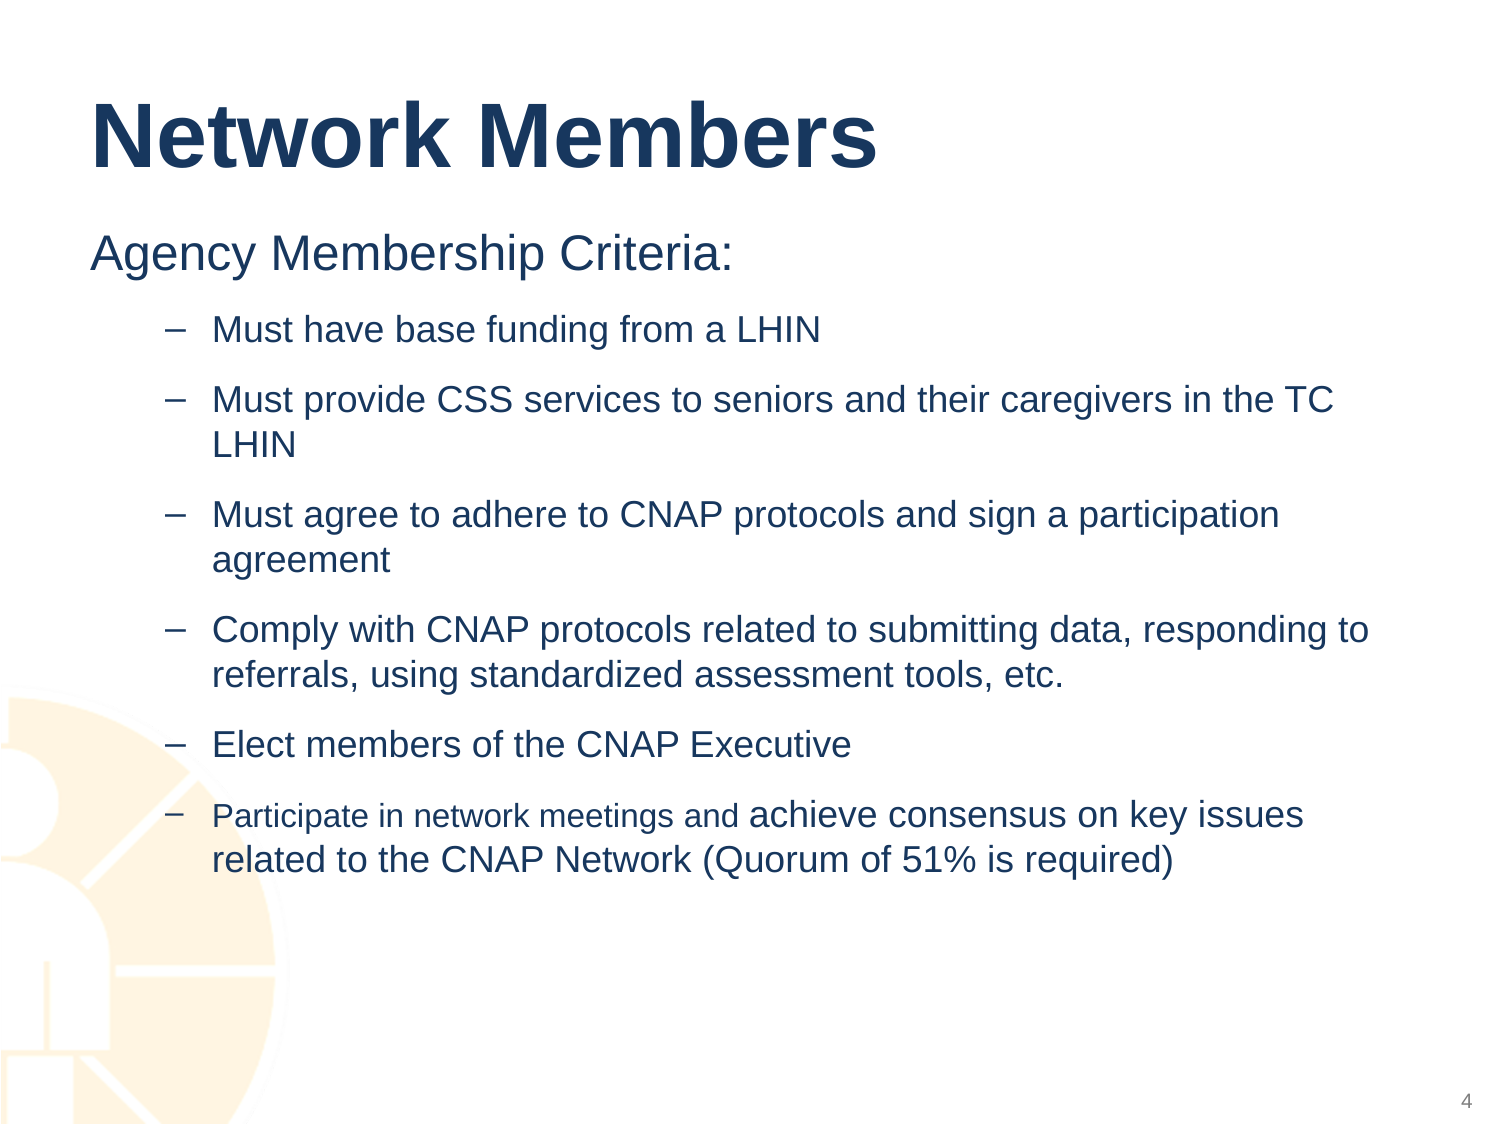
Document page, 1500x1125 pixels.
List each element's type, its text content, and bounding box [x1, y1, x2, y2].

picture [0, 683, 291, 1125]
title Network Members [74, 37, 1426, 212]
slide_number 4 [1362, 1074, 1488, 1125]
list Agency Membership Criteria: Must have base funding from a LHIN Must provide CSS services to seniors and their caregivers in the TC LHIN Must agree to adhere to CNAP protocols and sign a participation agreement Comply with CNAP protocols related to submitting data, responding to referrals, using standardized assessment tools, etc. Elect members of the CNAP Executive Participate in network meetings and achieve consensus on key issues related to the CNAP Network (Quorum of 51% is required) [74, 212, 1426, 956]
